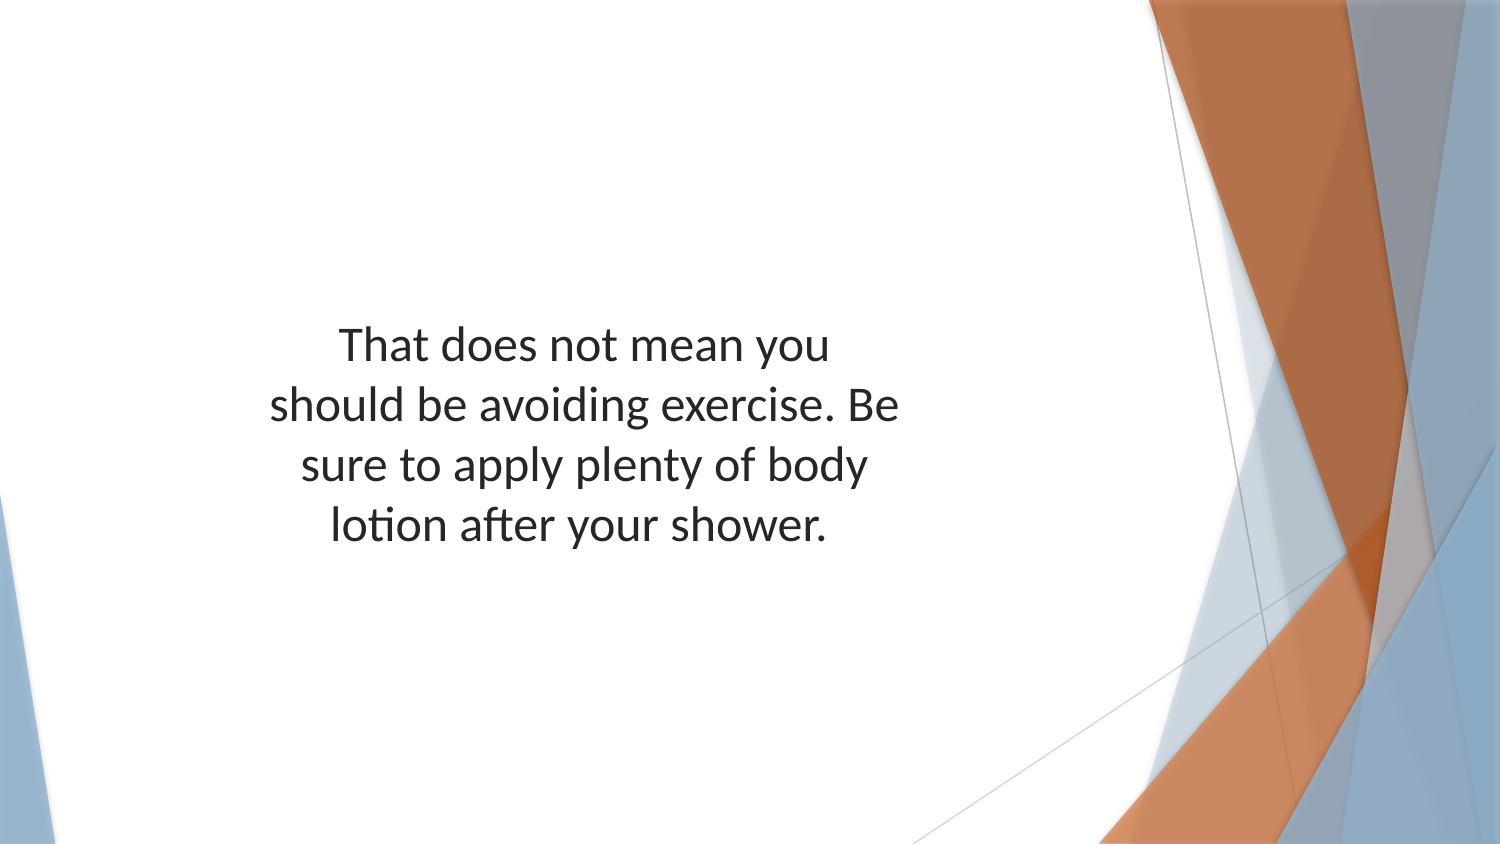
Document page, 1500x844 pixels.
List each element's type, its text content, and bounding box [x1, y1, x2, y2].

list That does not mean you should be avoiding exercise. Be sure to apply plenty of body lotion after your shower. [253, 303, 916, 647]
